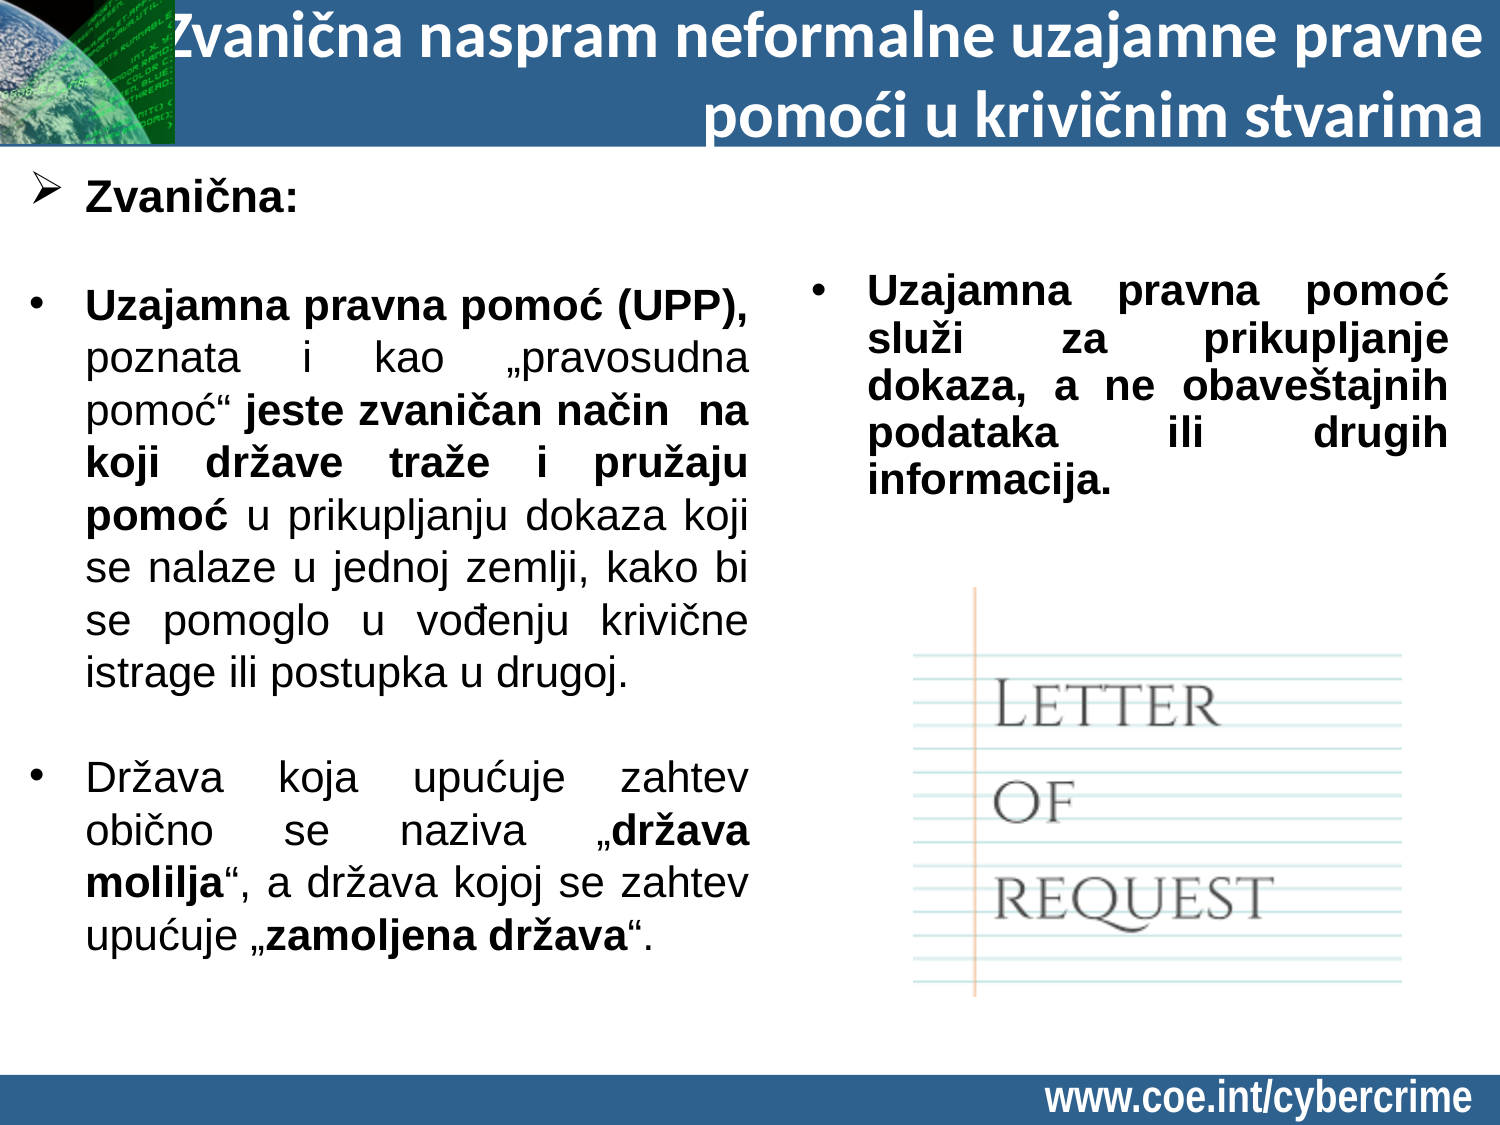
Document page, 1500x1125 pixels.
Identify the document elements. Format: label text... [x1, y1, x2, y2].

text_box Uzajamna pravna pomoć služi za prikupljanje dokaza, a ne obaveštajnih podataka ili drugih informacija. [796, 260, 1465, 512]
picture [913, 587, 1402, 998]
text_box www.coe.int/cybercrime [1030, 1059, 1500, 1125]
text_box Zvanična: Uzajamna pravna pomoć (UPP), poznata i kao „pravosudna pomoć“ jeste zvaničan način na koji države traže i pružaju pomoć u prikupljanju dokaza koji se nalaze u jednoj zemlji, kako bi se pomoglo u vođenju krivične istrage ili postupka u drugoj. Država koja upućuje zahtev obično se naziva „država molilja“, a država kojoj se zahtev upućuje „zamoljena država“. [14, 158, 765, 966]
text_box [0, 1073, 1030, 1125]
picture [0, 0, 175, 144]
text_box Zvanična naspram neformalne uzajamne pravne pomoći u krivičnim stvarima [177, 0, 1500, 149]
